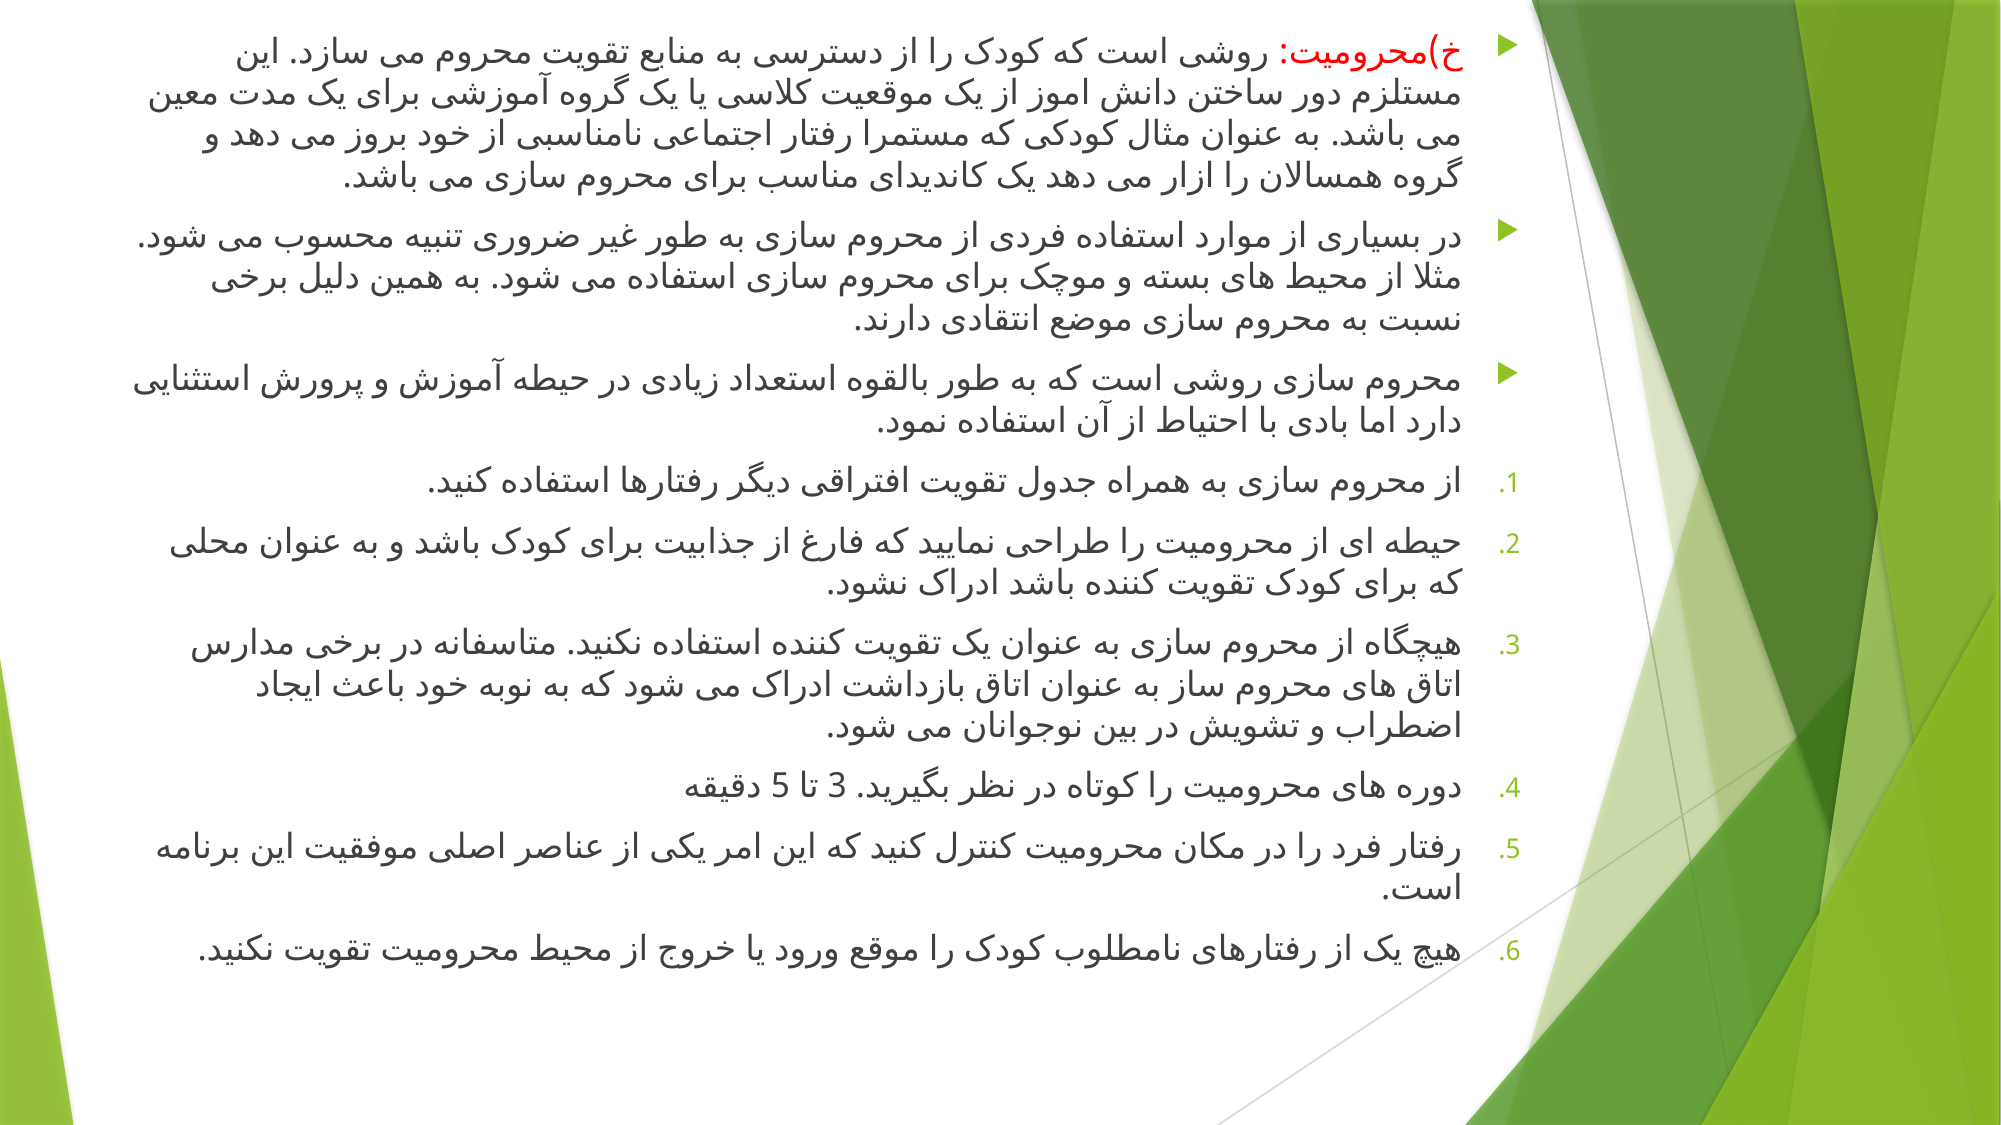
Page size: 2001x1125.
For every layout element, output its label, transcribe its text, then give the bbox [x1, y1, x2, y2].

list خ)محرومیت: روشی است که کودک را از دسترسی به منابع تقویت محروم می سازد. این مستلزم دور ساختن دانش اموز از یک موقعیت کلاسی یا یک گروه آموزشی برای یک مدت معین می باشد. به عنوان مثال کودکی که مستمرا رفتار اجتماعی نامناسبی از خود بروز می دهد و گروه همسالان را ازار می دهد یک کاندیدای مناسب برای محروم سازی می باشد. در بسیاری از موارد استفاده فردی از محروم سازی به طور غیر ضروری تنبیه محسوب می شود. مثلا از محیط های بسته و موچک برای محروم سازی استفاده می شود. به همین دلیل برخی نسبت به محروم سازی موضع انتقادی دارند. محروم سازی روشی است که به طور بالقوه استعداد زیادی در حیطه آموزش و پرورش استثنایی دارد اما بادی با احتیاط از آن استفاده نمود. از محروم سازی به همراه جدول تقویت افتراقی دیگر رفتارها استفاده کنید. حیطه ای از محرومیت را طراحی نمایید که فارغ از جذابیت برای کودک باشد و به عنوان محلی که برای کودک تقویت کننده باشد ادراک نشود. هیچگاه از محروم سازی به عنوان یک تقویت کننده استفاده نکنید. متاسفانه در برخی مدارس اتاق های محروم ساز به عنوان اتاق بازداشت ادراک می شود که به نوبه خود باعث ایجاد اضطراب و تشویش در بین نوجوانان می شود. دوره های محرومیت را کوتاه در نظر بگیرید. 3 تا 5 دقیقه رفتار فرد را در مکان محرومیت کنترل کنید که این امر یکی از عناصر اصلی موفقیت این برنامه است. هیچ یک از رفتارهای نامطلوب کودک را موقع ورود یا خروج از محیط محرومیت تقویت نکنید. [111, 21, 1534, 992]
